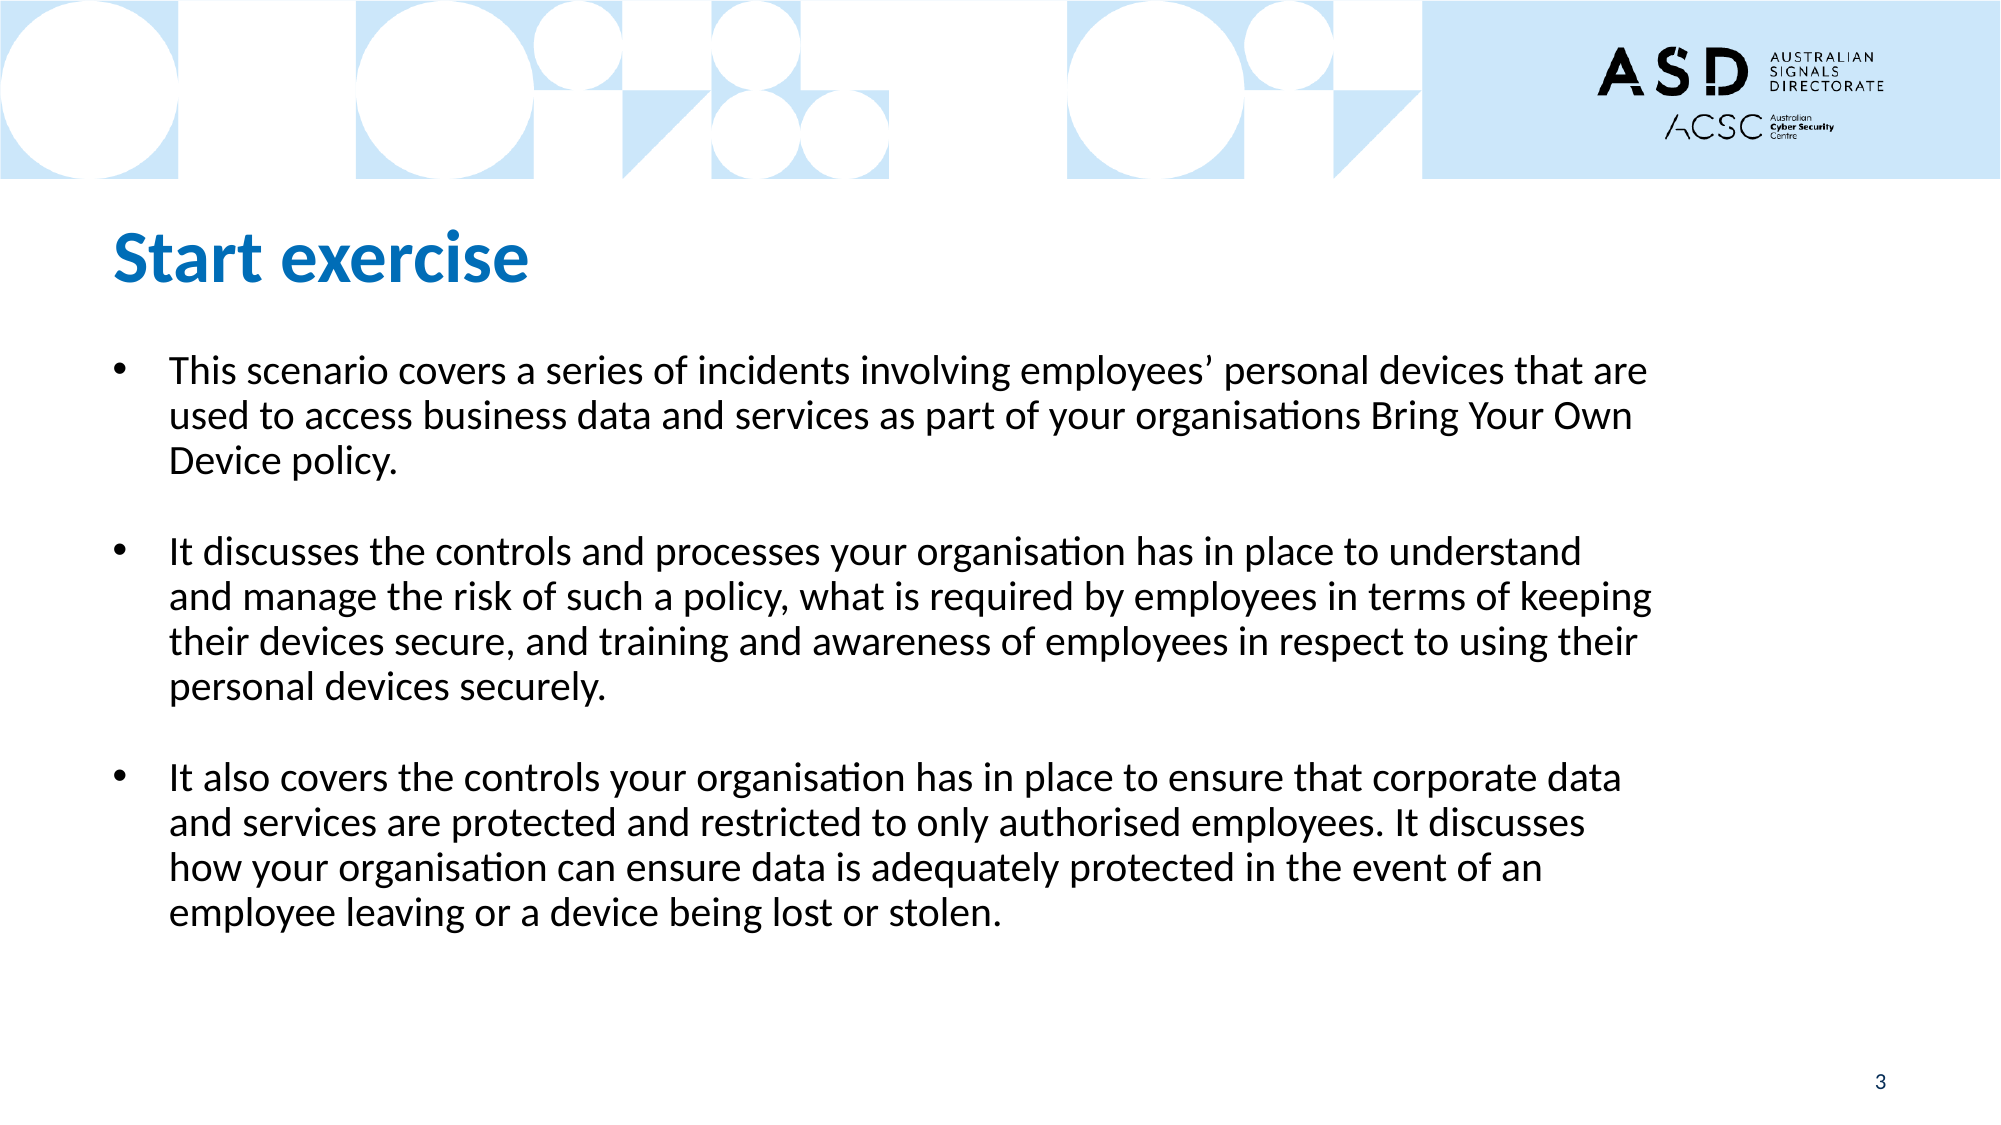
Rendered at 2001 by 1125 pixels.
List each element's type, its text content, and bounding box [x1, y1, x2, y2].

slide_number 3 [1799, 1050, 1902, 1111]
picture [0, 0, 2001, 179]
title Start exercise [98, 179, 1373, 338]
text_box This scenario covers a series of incidents involving employees’ personal devices that are used to access business data and services as part of your organisations Bring Your Own Device policy. It discusses the controls and processes your organisation has in place to understand and manage the risk of such a policy, what is required by employees in terms of keeping their devices secure, and training and awareness of employees in respect to using their personal devices securely. It also covers the controls your organisation has in place to ensure that corporate data and services are protected and restricted to only authorised employees. It discusses how your organisation can ensure data is adequately protected in the event of an employee leaving or a device being lost or stolen. [97, 340, 1669, 955]
